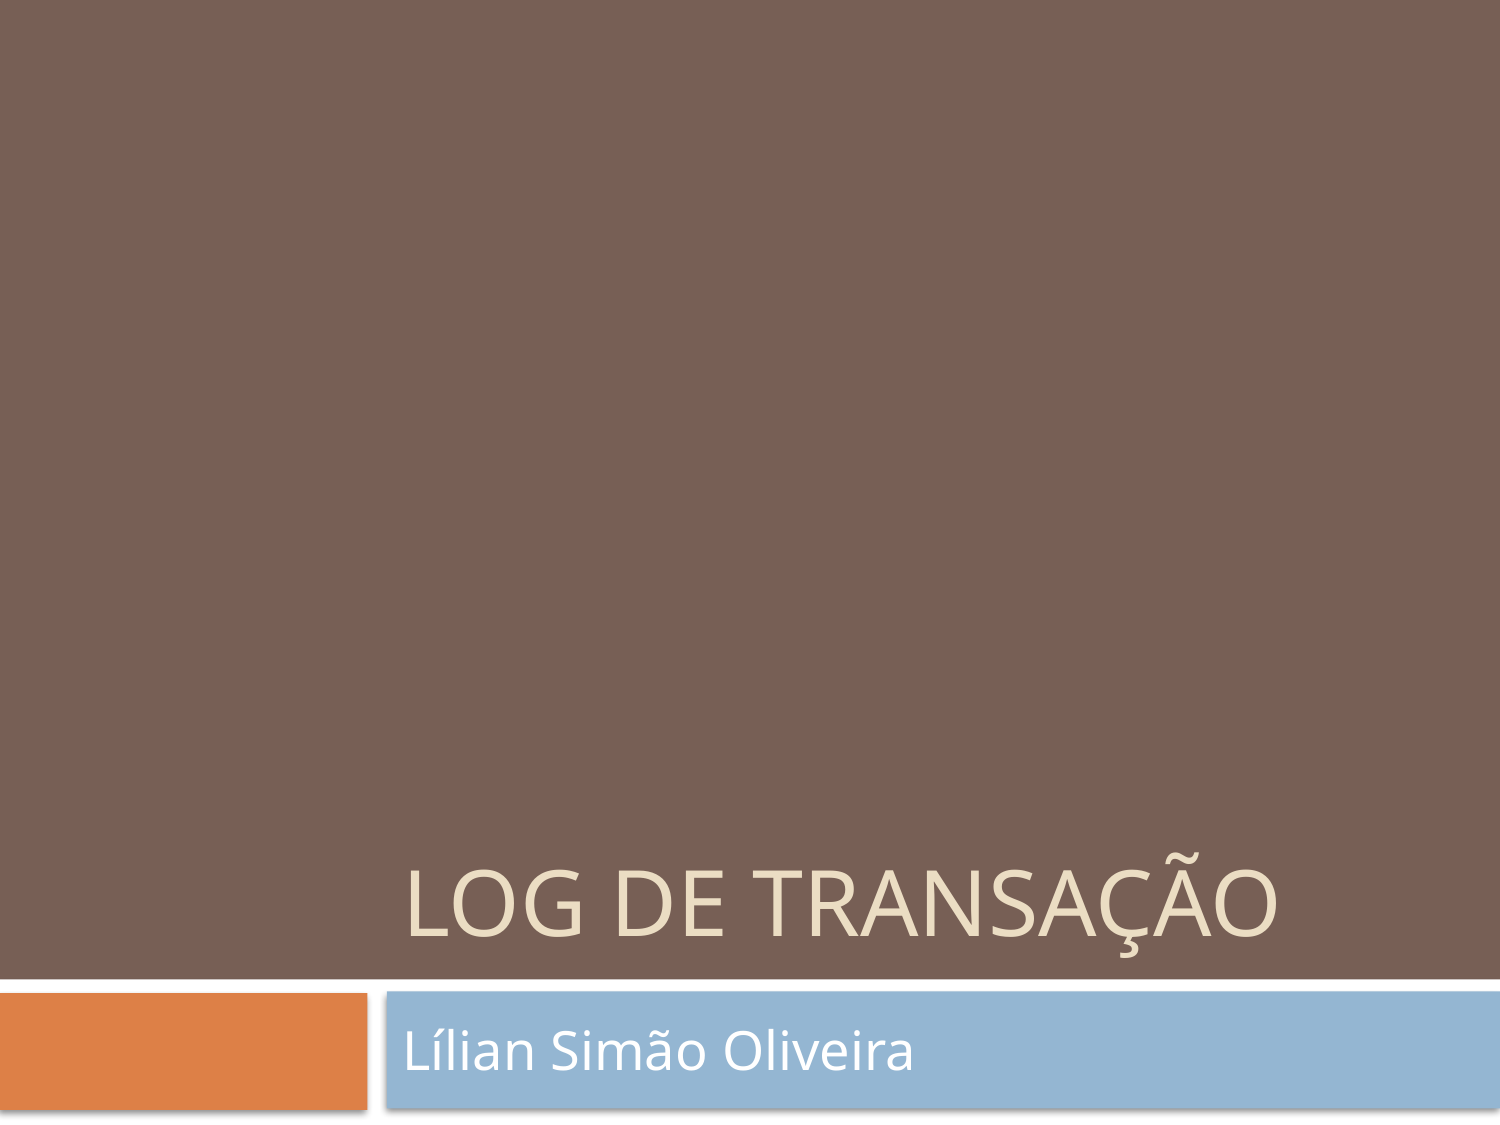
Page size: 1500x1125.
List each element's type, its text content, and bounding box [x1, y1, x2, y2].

subtitle Lílian Simão Oliveira [387, 992, 1488, 1105]
title Log de transação [387, 662, 1450, 963]
